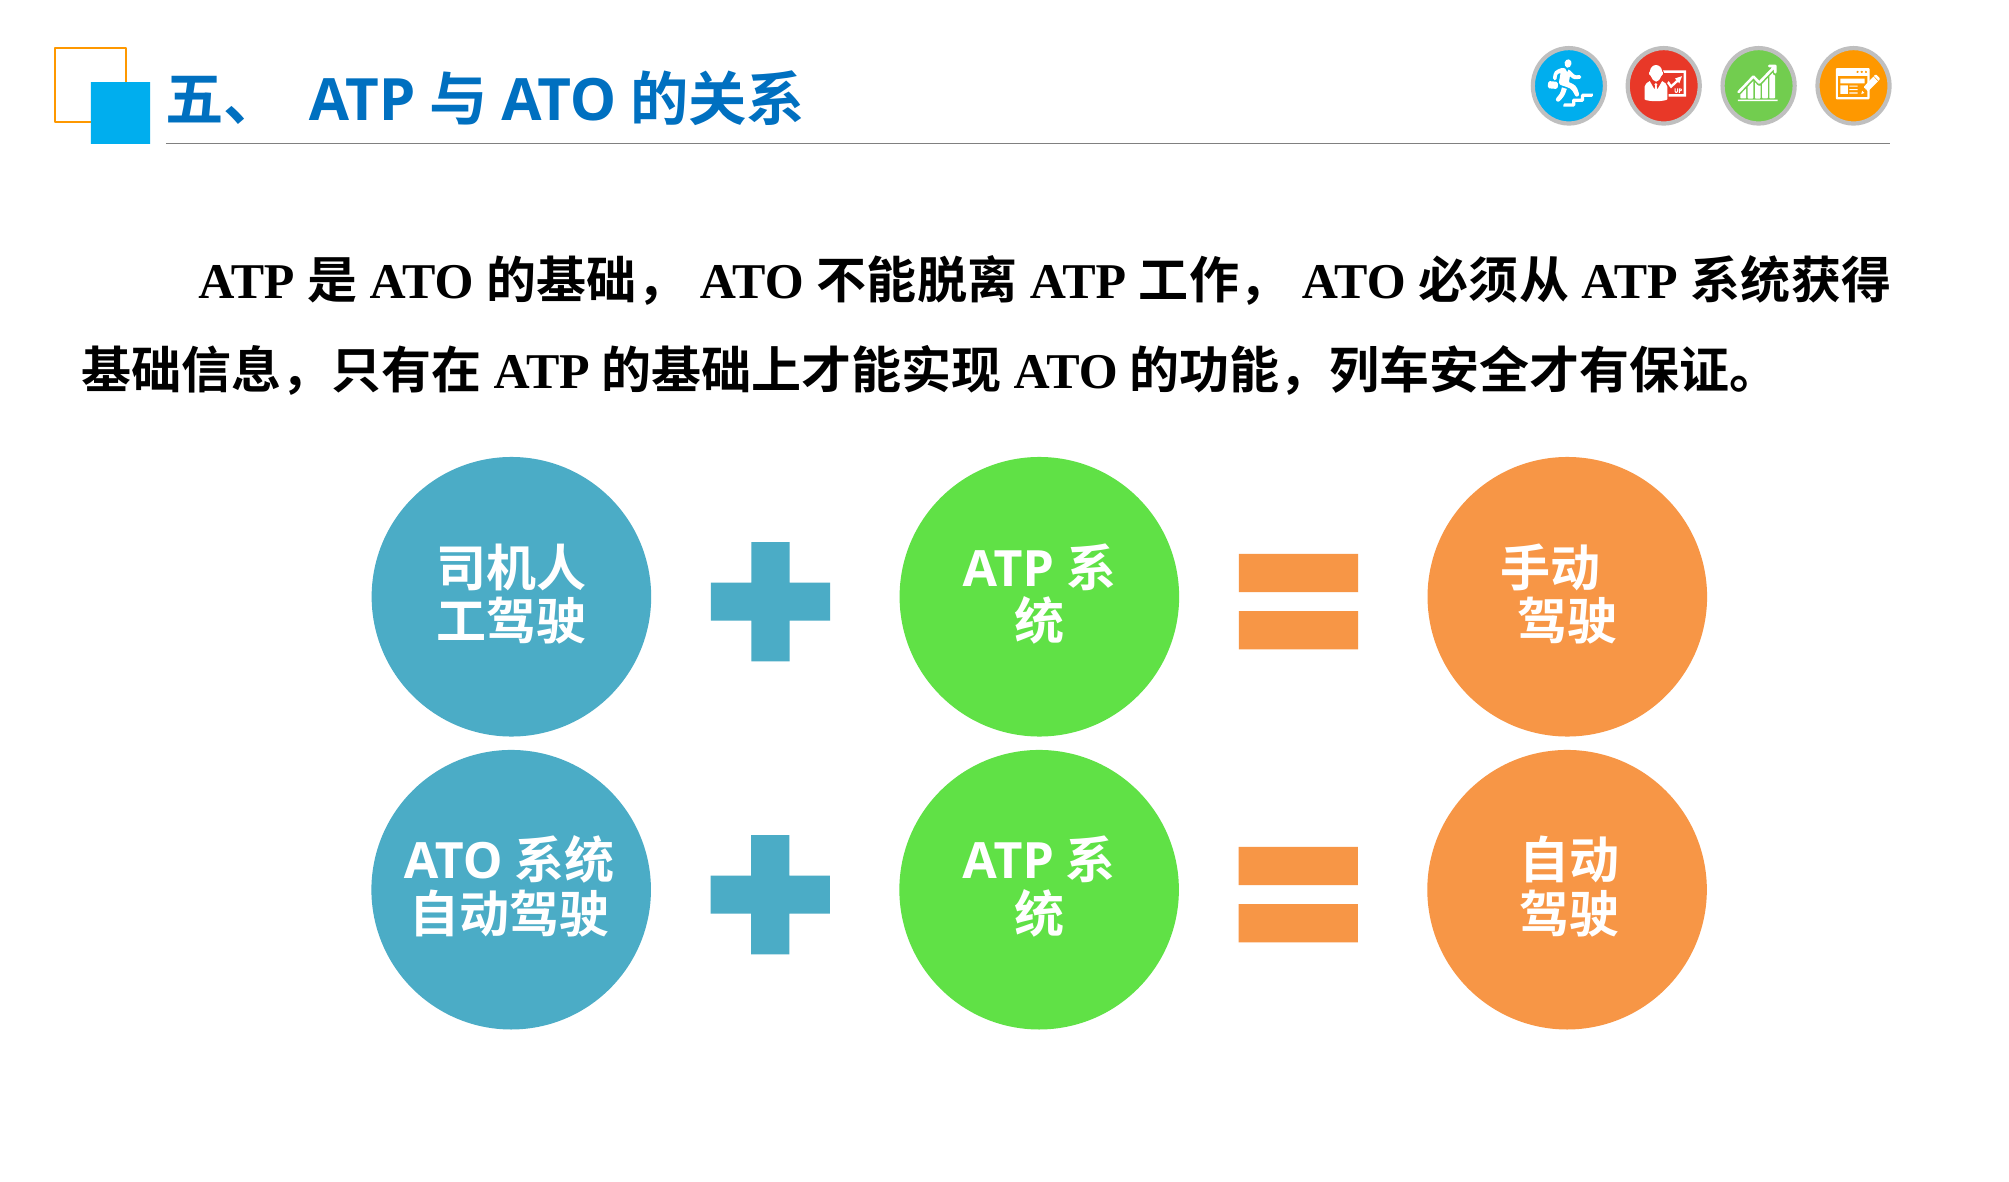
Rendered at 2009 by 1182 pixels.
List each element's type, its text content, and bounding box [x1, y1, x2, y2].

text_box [1427, 456, 1708, 737]
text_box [371, 456, 652, 737]
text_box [1427, 749, 1708, 1030]
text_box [689, 520, 852, 684]
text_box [899, 749, 1180, 1030]
text_box ATP是ATO的基础，ATO不能脱离ATP工作，ATO必须从ATP系统获得基础信息，只有在ATP的基础上才能实现ATO的功能，列车安全才有保证。 [66, 210, 1907, 406]
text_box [371, 749, 652, 1030]
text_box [899, 456, 1180, 737]
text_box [1216, 813, 1380, 976]
text_box 五、 ATP与ATO的关系 [144, 51, 826, 142]
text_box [688, 813, 852, 976]
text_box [1217, 520, 1380, 684]
